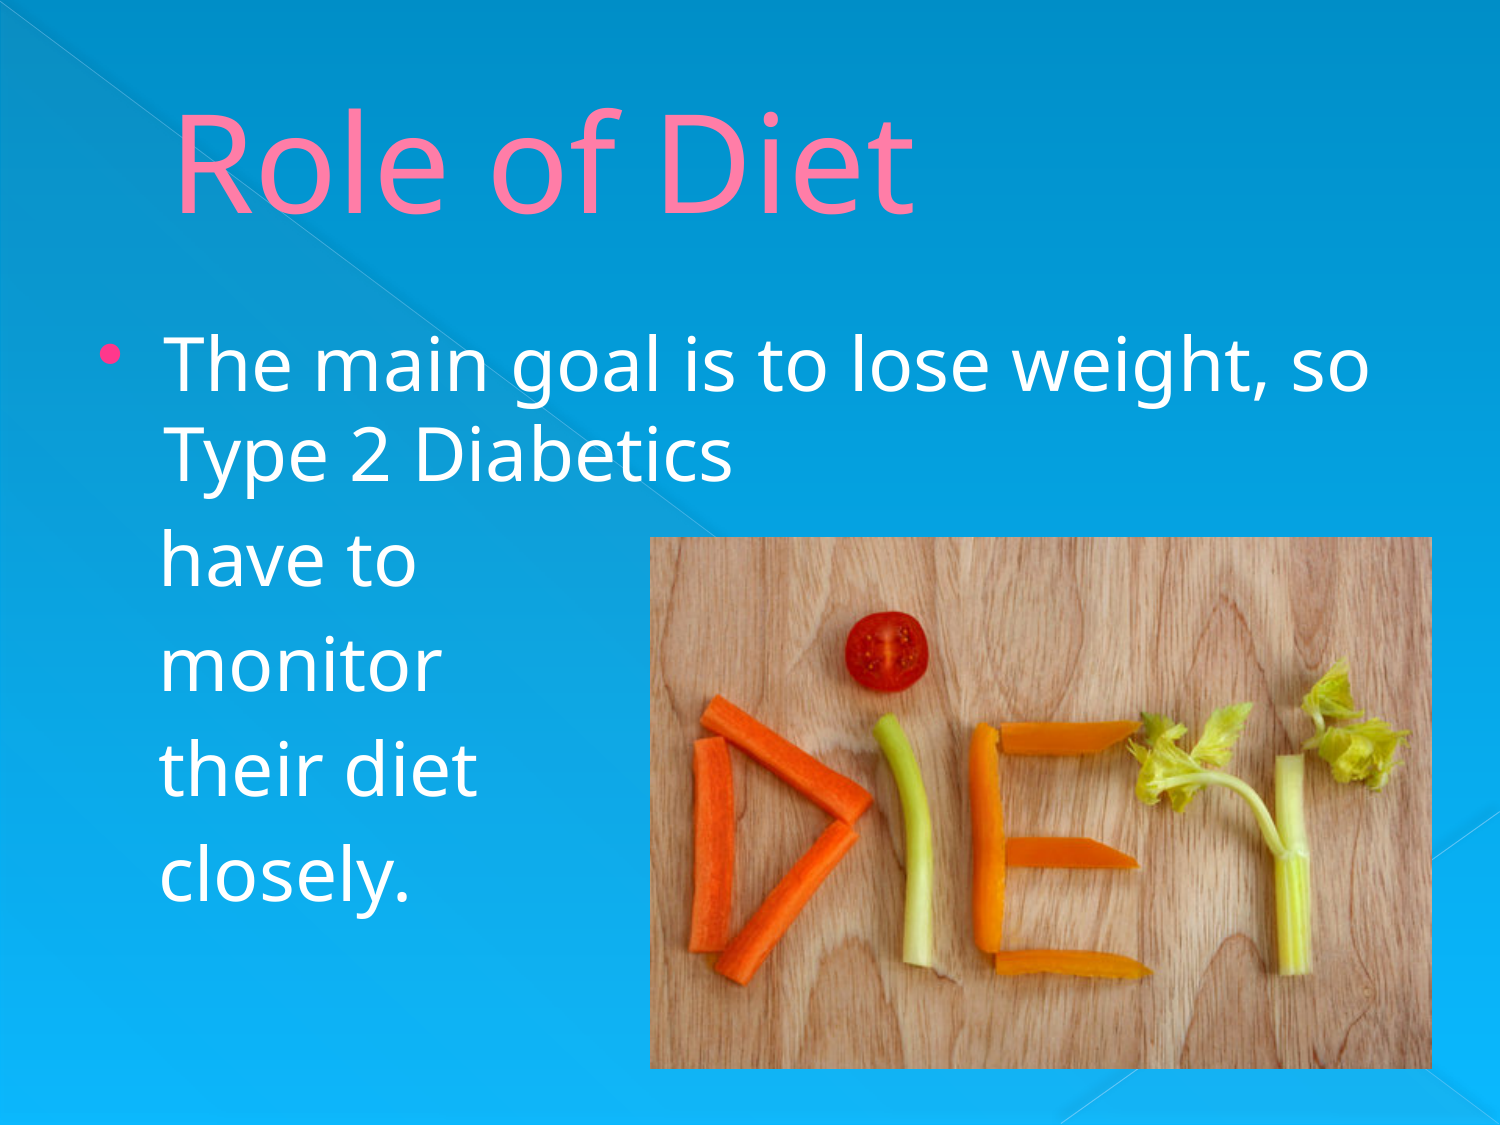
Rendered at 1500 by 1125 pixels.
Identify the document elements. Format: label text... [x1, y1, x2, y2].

title Role of Diet [75, 43, 1425, 274]
list The main goal is to lose weight, so Type 2 Diabetics have to monitor their diet closely. [75, 308, 1425, 1059]
picture [651, 537, 1431, 1073]
